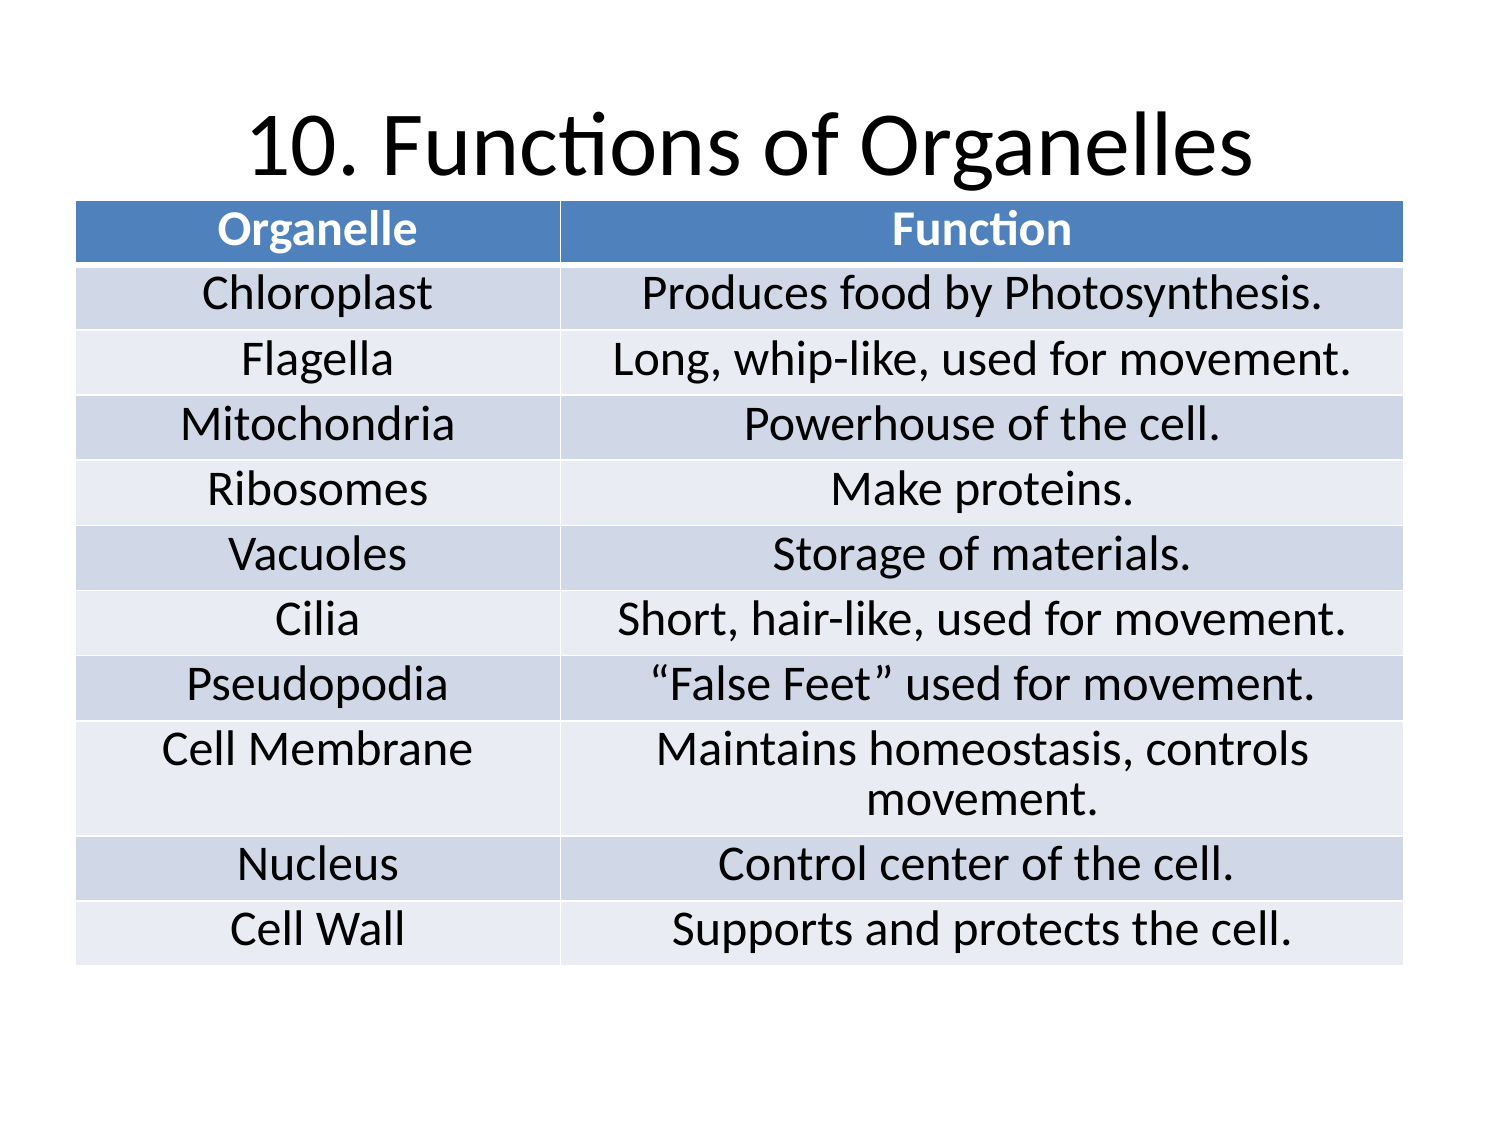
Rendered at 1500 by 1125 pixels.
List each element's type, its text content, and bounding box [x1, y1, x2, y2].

table_cell “False Feet” used for movement. [561, 656, 1403, 720]
table_cell Storage of materials. [561, 526, 1403, 590]
table_header Organelle [76, 201, 560, 262]
table_header Function [561, 201, 1403, 262]
table_cell Produces food by Photosynthesis. [561, 268, 1403, 329]
table_cell Long, whip-like, used for movement. [561, 331, 1403, 394]
table_cell Control center of the cell. [561, 837, 1403, 900]
table_cell Short, hair-like, used for movement. [561, 591, 1403, 655]
table_cell Cilia [76, 591, 560, 655]
table_cell Pseudopodia [76, 656, 560, 720]
table_cell Flagella [76, 331, 560, 394]
table_cell Supports and protects the cell. [561, 902, 1403, 965]
table_cell Powerhouse of the cell. [561, 396, 1403, 459]
table_cell Make proteins. [561, 461, 1403, 525]
table_cell Cell Wall [76, 902, 560, 965]
table_cell Chloroplast [76, 268, 560, 329]
table_cell Nucleus [76, 837, 560, 900]
title 10. Functions of Organelles [75, 45, 1425, 233]
table_cell Cell Membrane [76, 722, 560, 835]
table_cell Mitochondria [76, 396, 560, 459]
table_cell Vacuoles [76, 526, 560, 590]
table_cell Maintains homeostasis, controls movement. [561, 722, 1403, 835]
table_cell Ribosomes [76, 461, 560, 525]
